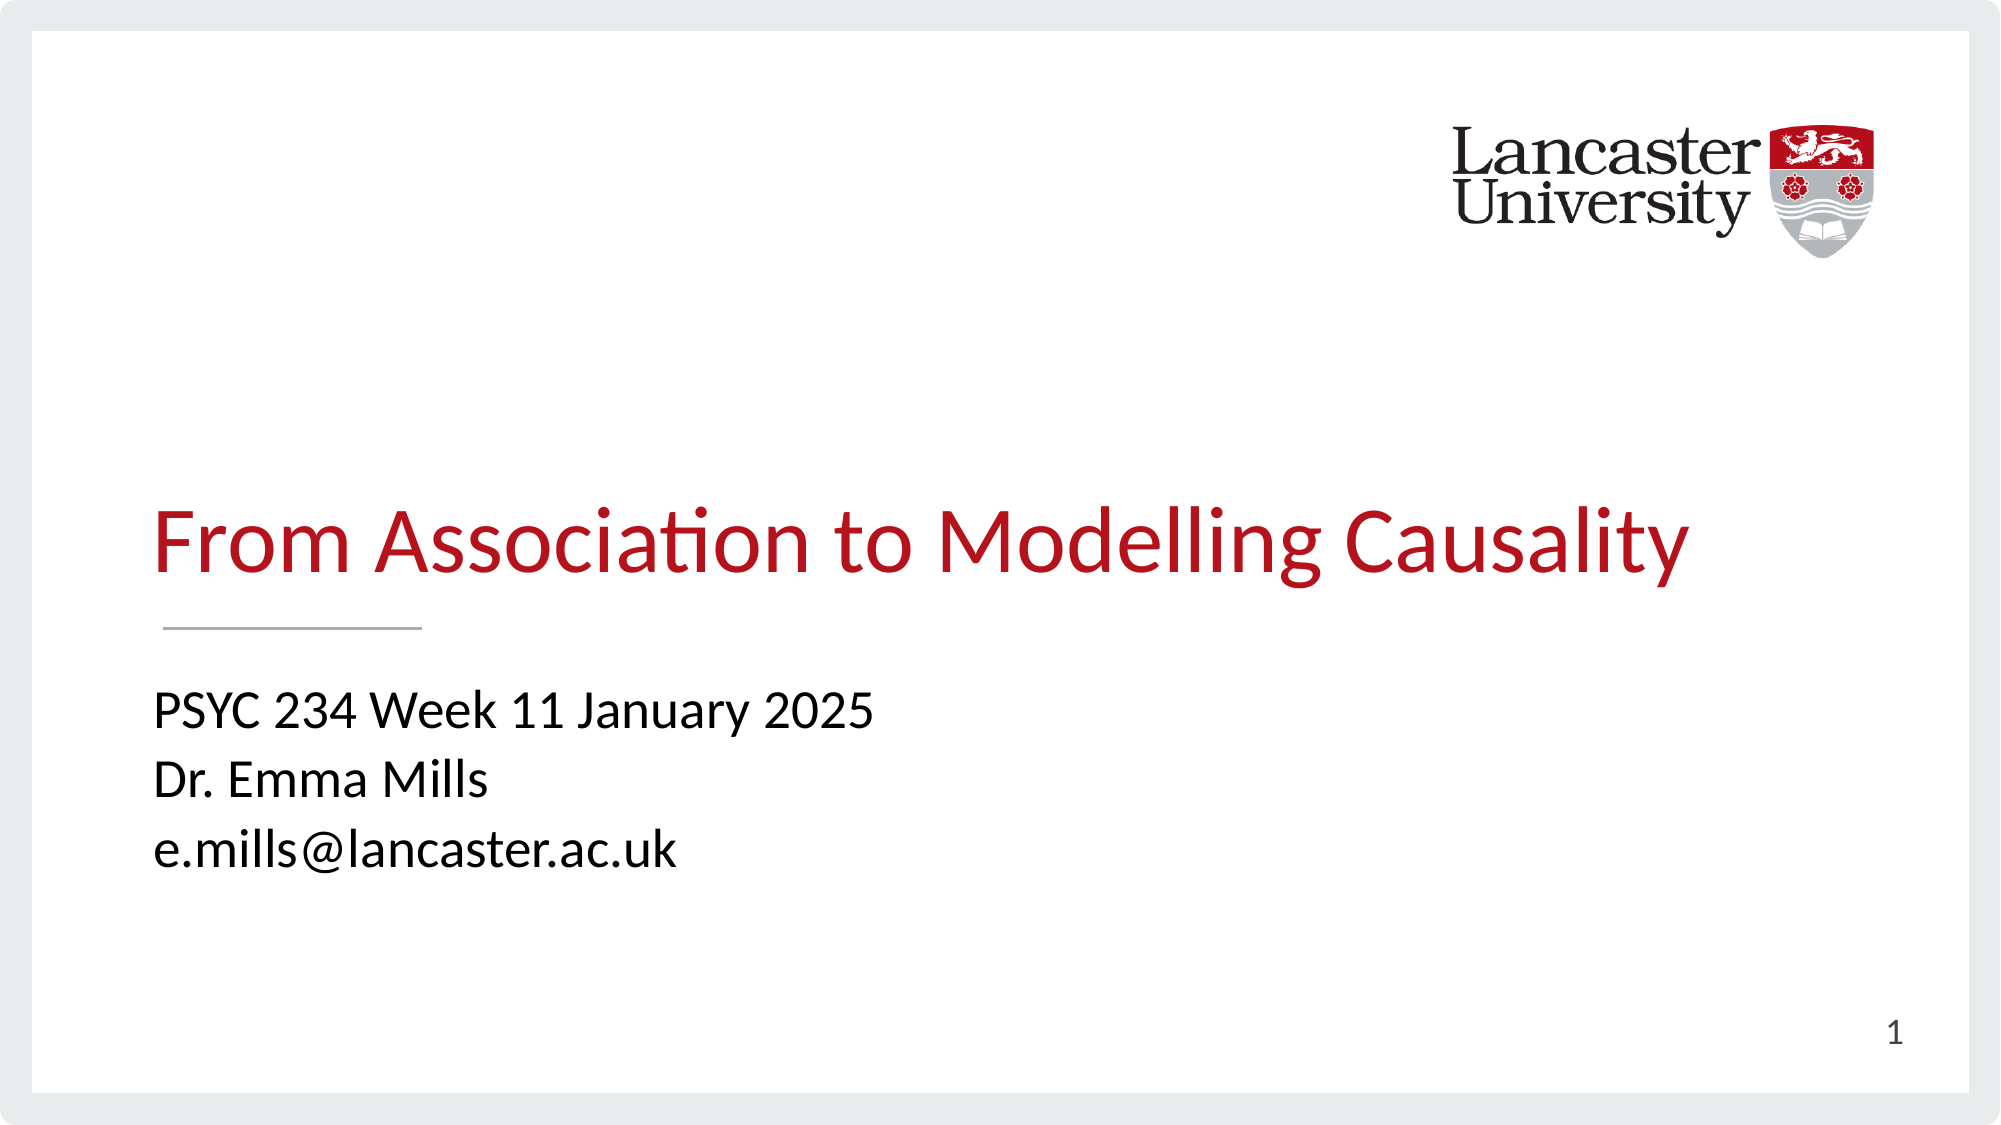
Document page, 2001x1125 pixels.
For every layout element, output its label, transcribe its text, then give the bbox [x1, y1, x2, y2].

subtitle PSYC 234 Week 11 January 2025 Dr. Emma Mills e.mills@lancaster.ac.uk [153, 681, 1654, 953]
title From Association to Modelling Causality [152, 361, 1950, 592]
slide_number 1 [1468, 999, 1919, 1060]
